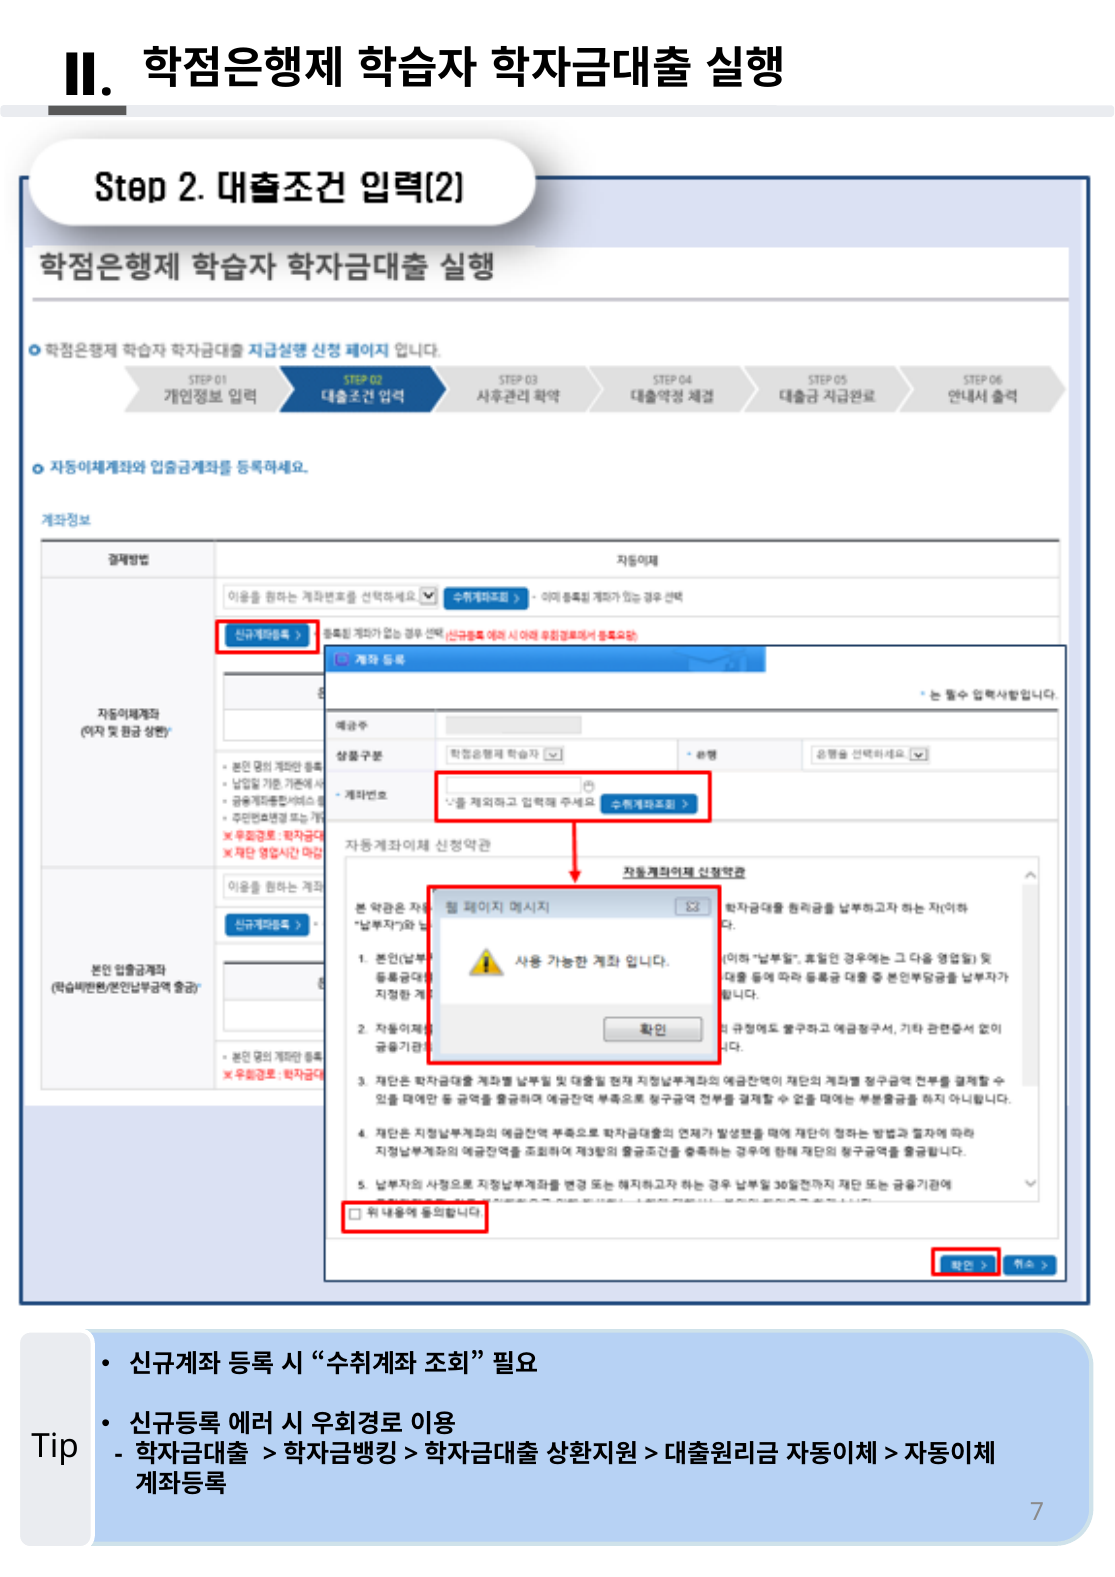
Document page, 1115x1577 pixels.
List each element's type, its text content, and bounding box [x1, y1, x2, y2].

picture [4, 120, 1112, 1330]
text_box [0, 105, 46, 117]
text_box 학점은행제 학습자 학자금대출 실행 [127, 31, 1110, 100]
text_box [98, 1337, 1092, 1544]
text_box [129, 105, 1115, 117]
text_box Ⅱ. [46, 29, 153, 115]
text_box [17, 1337, 93, 1561]
